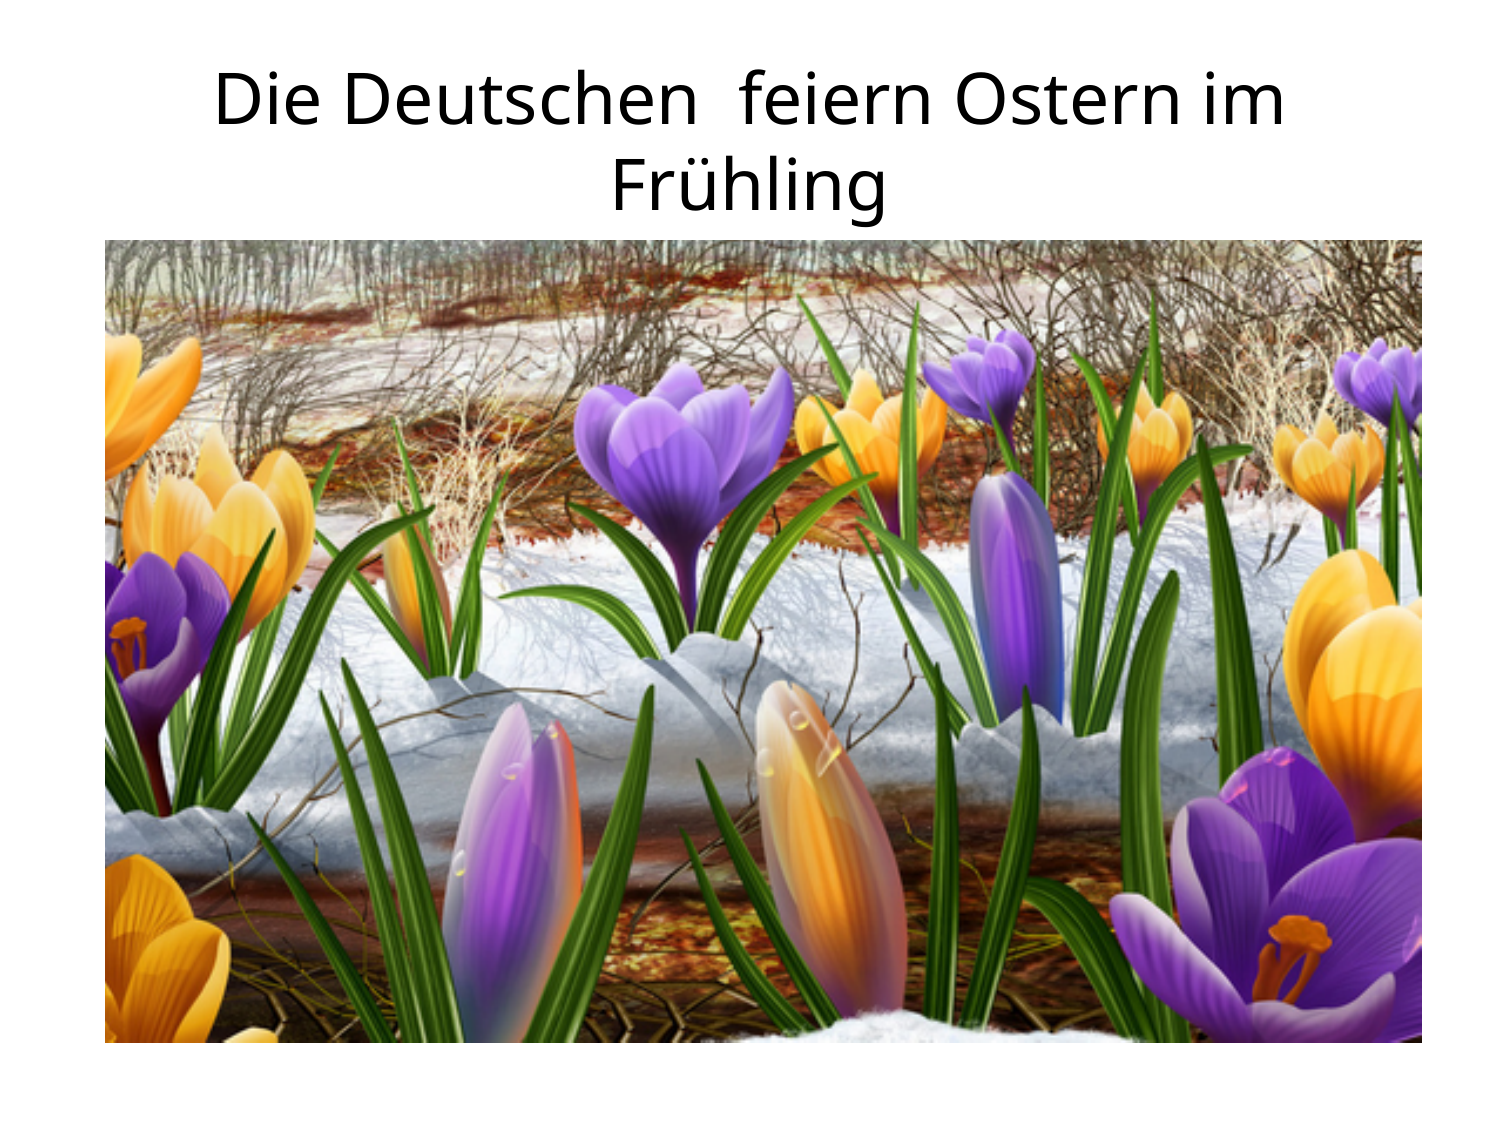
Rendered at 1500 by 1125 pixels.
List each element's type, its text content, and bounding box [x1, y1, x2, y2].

title Die Deutschen feiern Ostern im Frühling [75, 45, 1425, 233]
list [105, 240, 1422, 1044]
